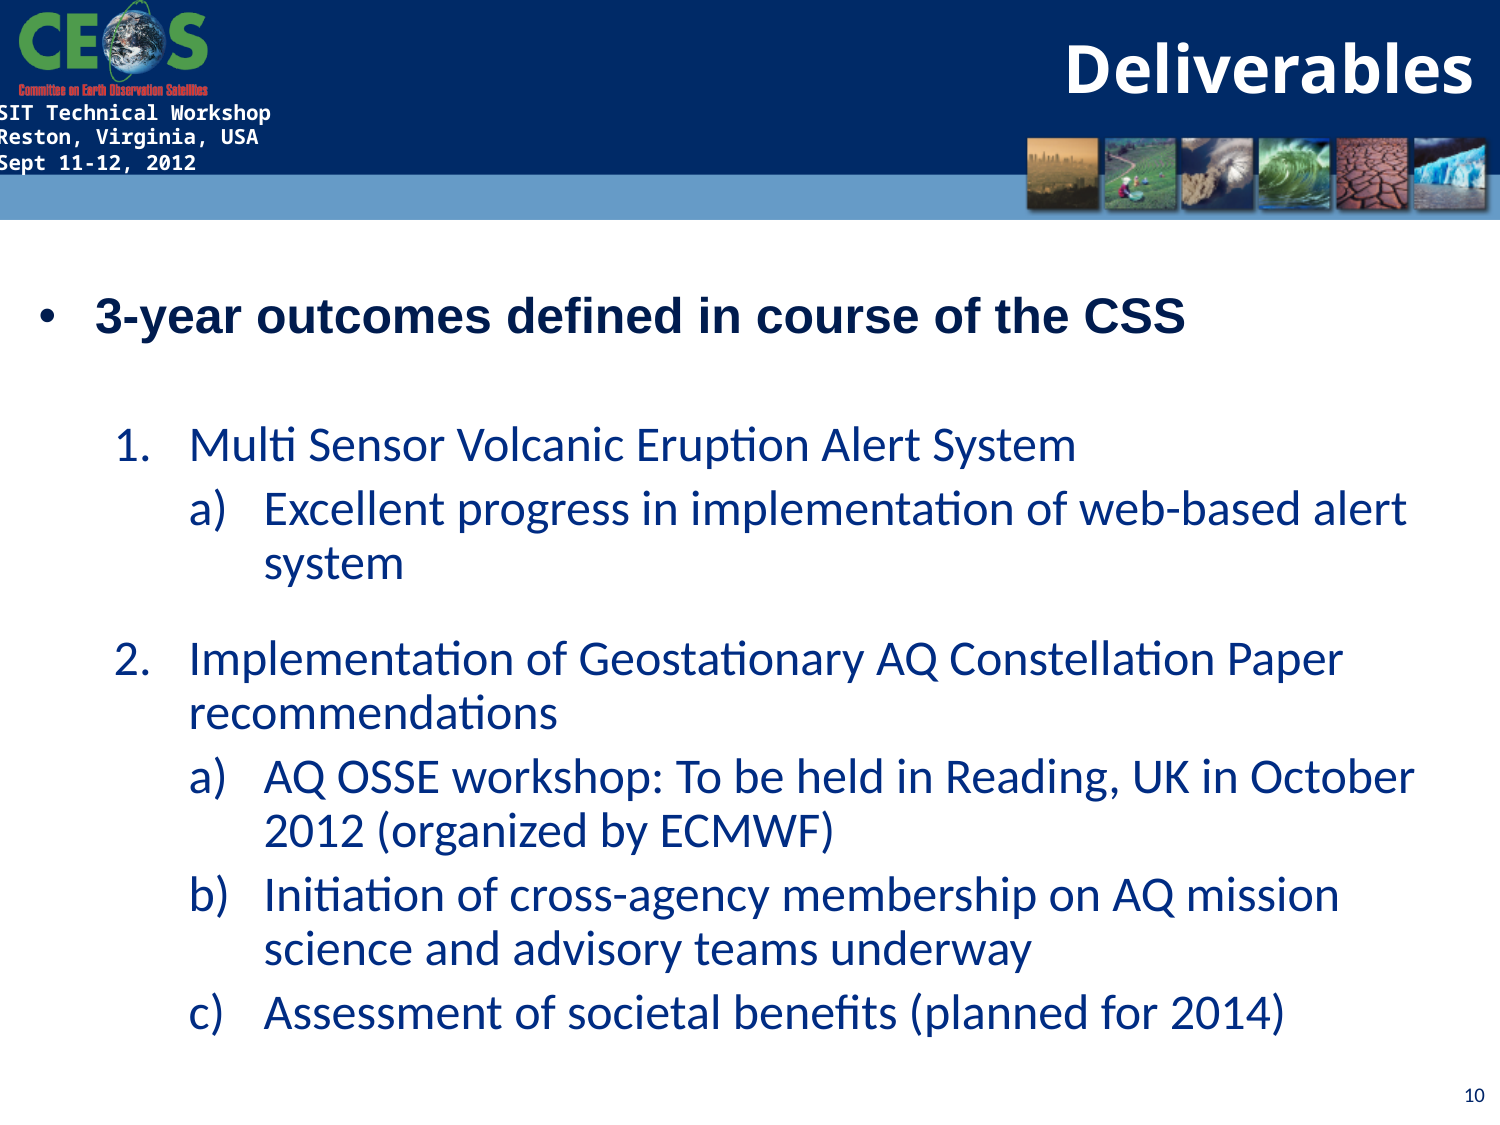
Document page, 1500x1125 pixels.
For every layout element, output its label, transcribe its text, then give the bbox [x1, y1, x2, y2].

picture [0, 0, 1500, 220]
text_box 3-year outcomes defined in course of the CSS Multi Sensor Volcanic Eruption Alert System Excellent progress in implementation of web-based alert system Implementation of Geostationary AQ Constellation Paper recommendations AQ OSSE workshop: To be held in Reading, UK in October 2012 (organized by ECMWF) Initiation of cross-agency membership on AQ mission science and advisory teams underway Assessment of societal benefits (planned for 2014) [24, 283, 1473, 1125]
title Deliverables [216, 16, 1491, 117]
slide_number 10 [1473, 1073, 1500, 1125]
